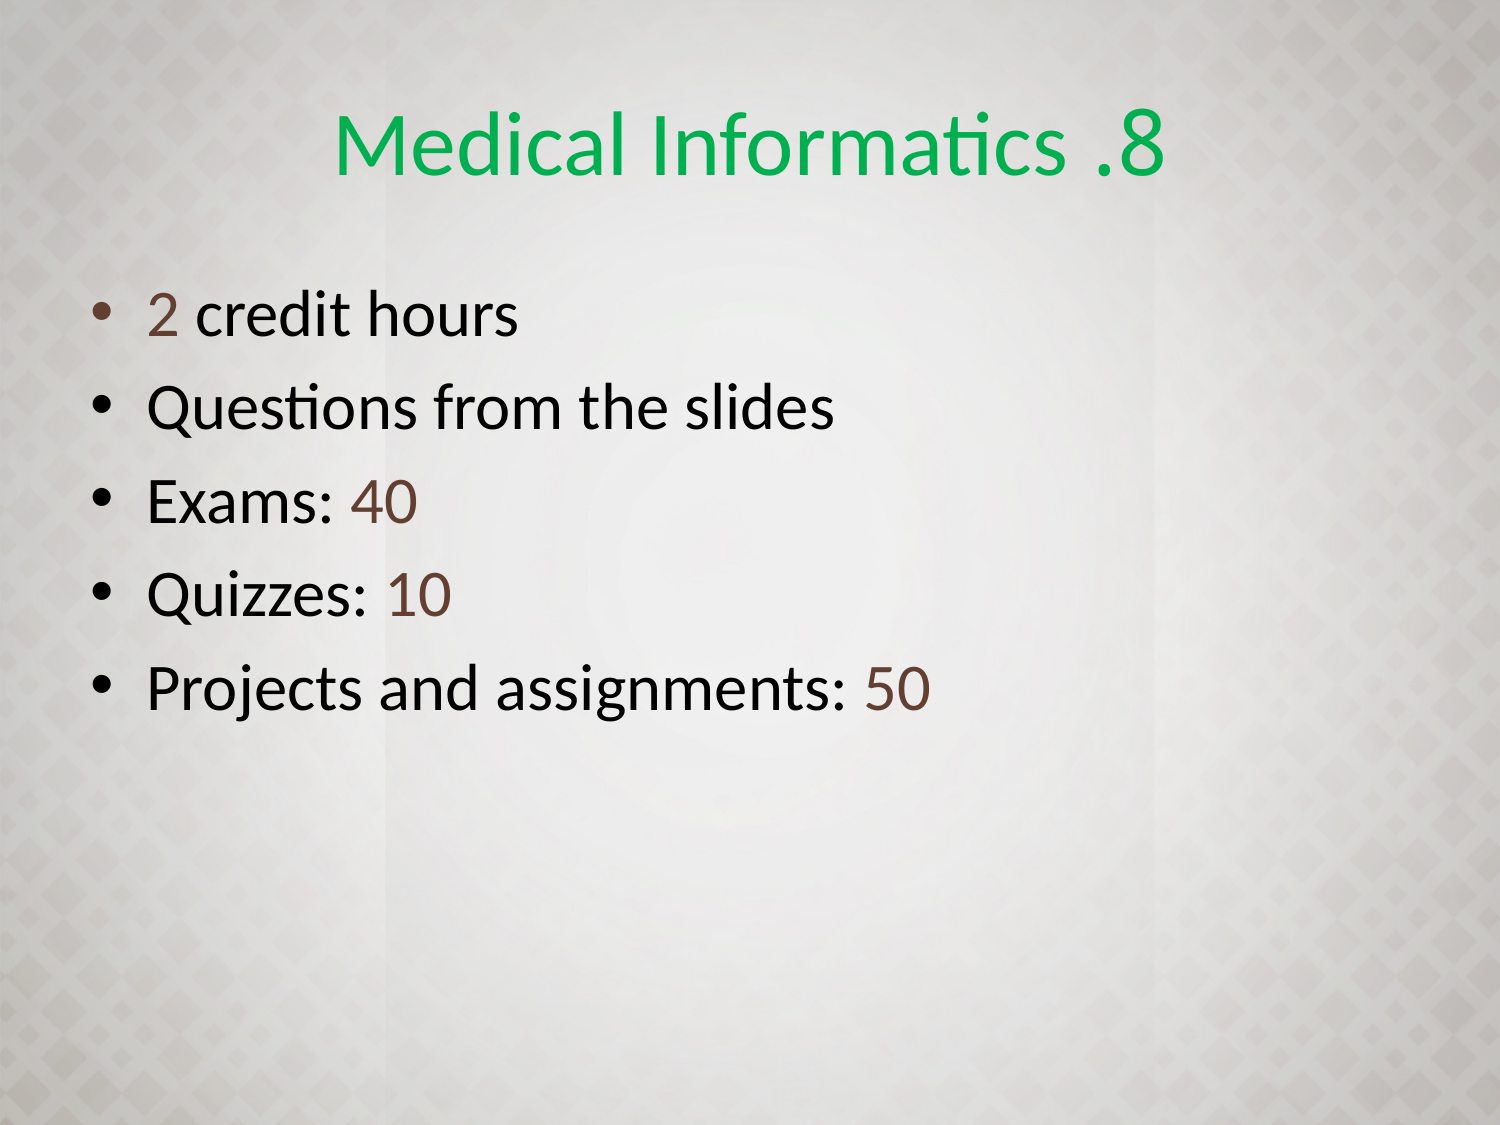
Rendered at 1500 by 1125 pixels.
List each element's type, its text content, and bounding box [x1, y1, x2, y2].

title 8. Medical Informatics [75, 45, 1425, 233]
picture [0, 0, 1500, 1125]
list 2 credit hours Questions from the slides Exams: 40 Quizzes: 10 Projects and assignments: 50 [75, 262, 1425, 1005]
